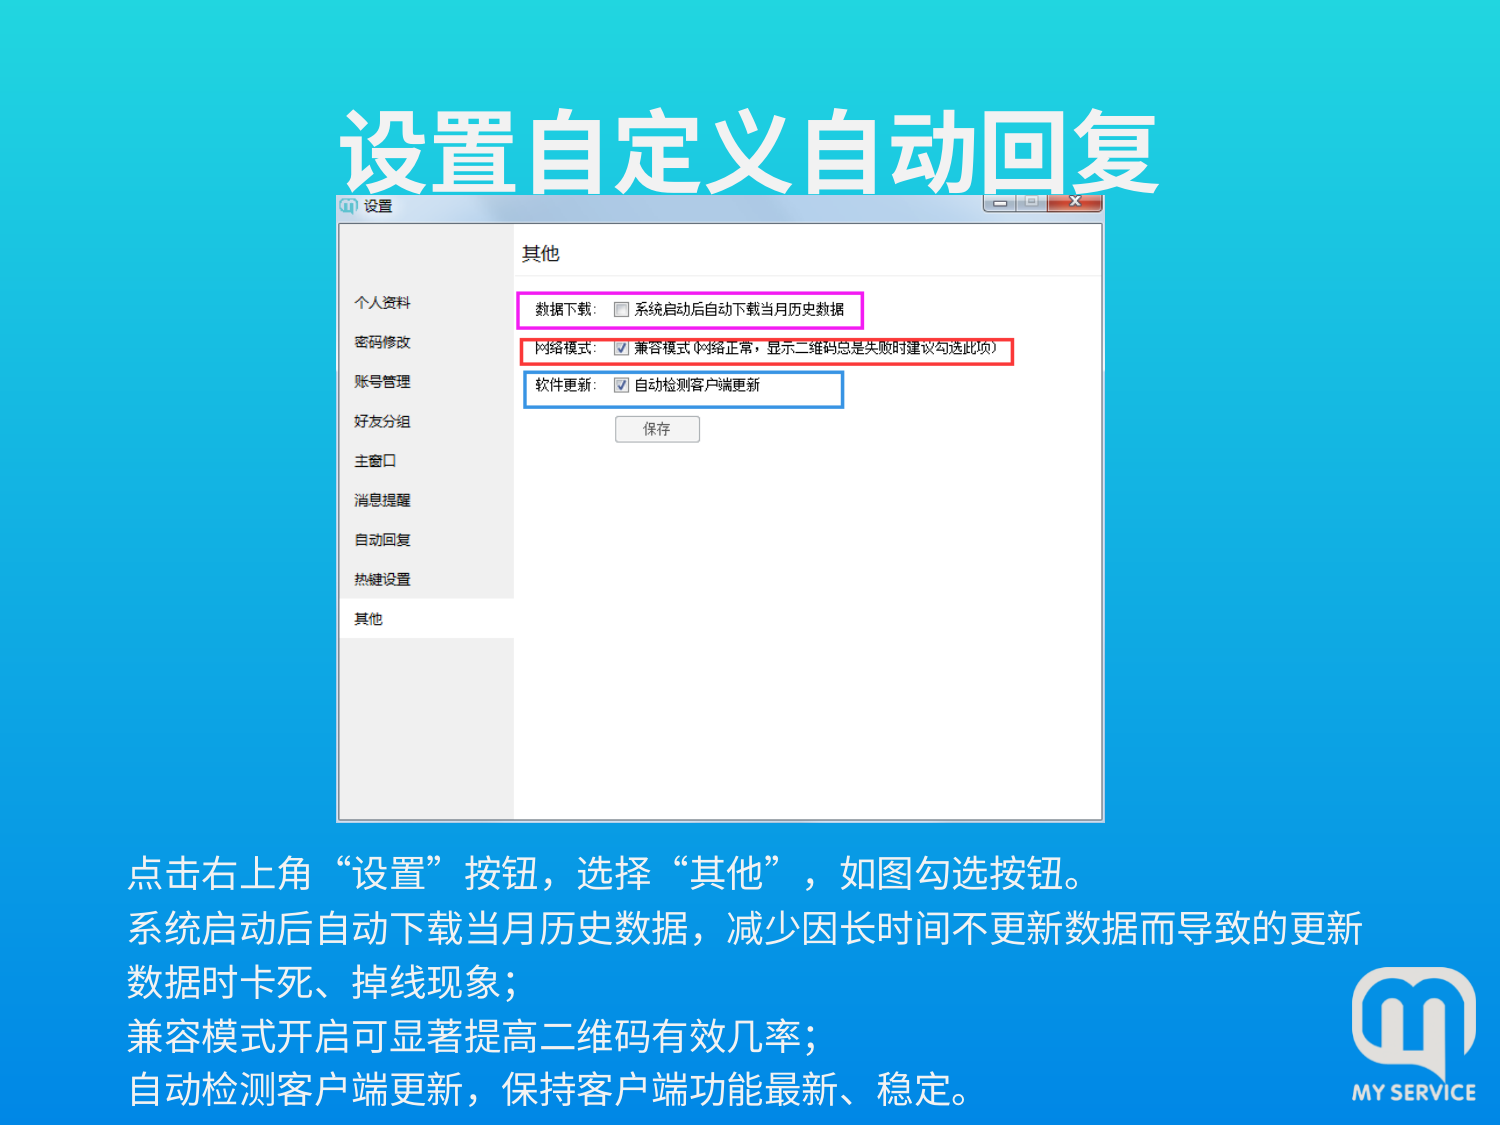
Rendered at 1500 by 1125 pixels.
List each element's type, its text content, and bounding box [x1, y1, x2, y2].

text_box 点击右上角“设置”按钮，选择“其他”，如图勾选按钮。 系统启动后自动下载当月历史数据，减少因长时间不更新数据而导致的更新数据时卡死、掉线现象； 兼容模式开启可显著提高二维码有效几率； 自动检测客户端更新，保持客户端功能最新、稳定。 [112, 834, 1388, 1119]
title 设置自定义自动回复 [75, 45, 1425, 233]
picture [1352, 967, 1476, 1107]
picture [0, 194, 1500, 822]
